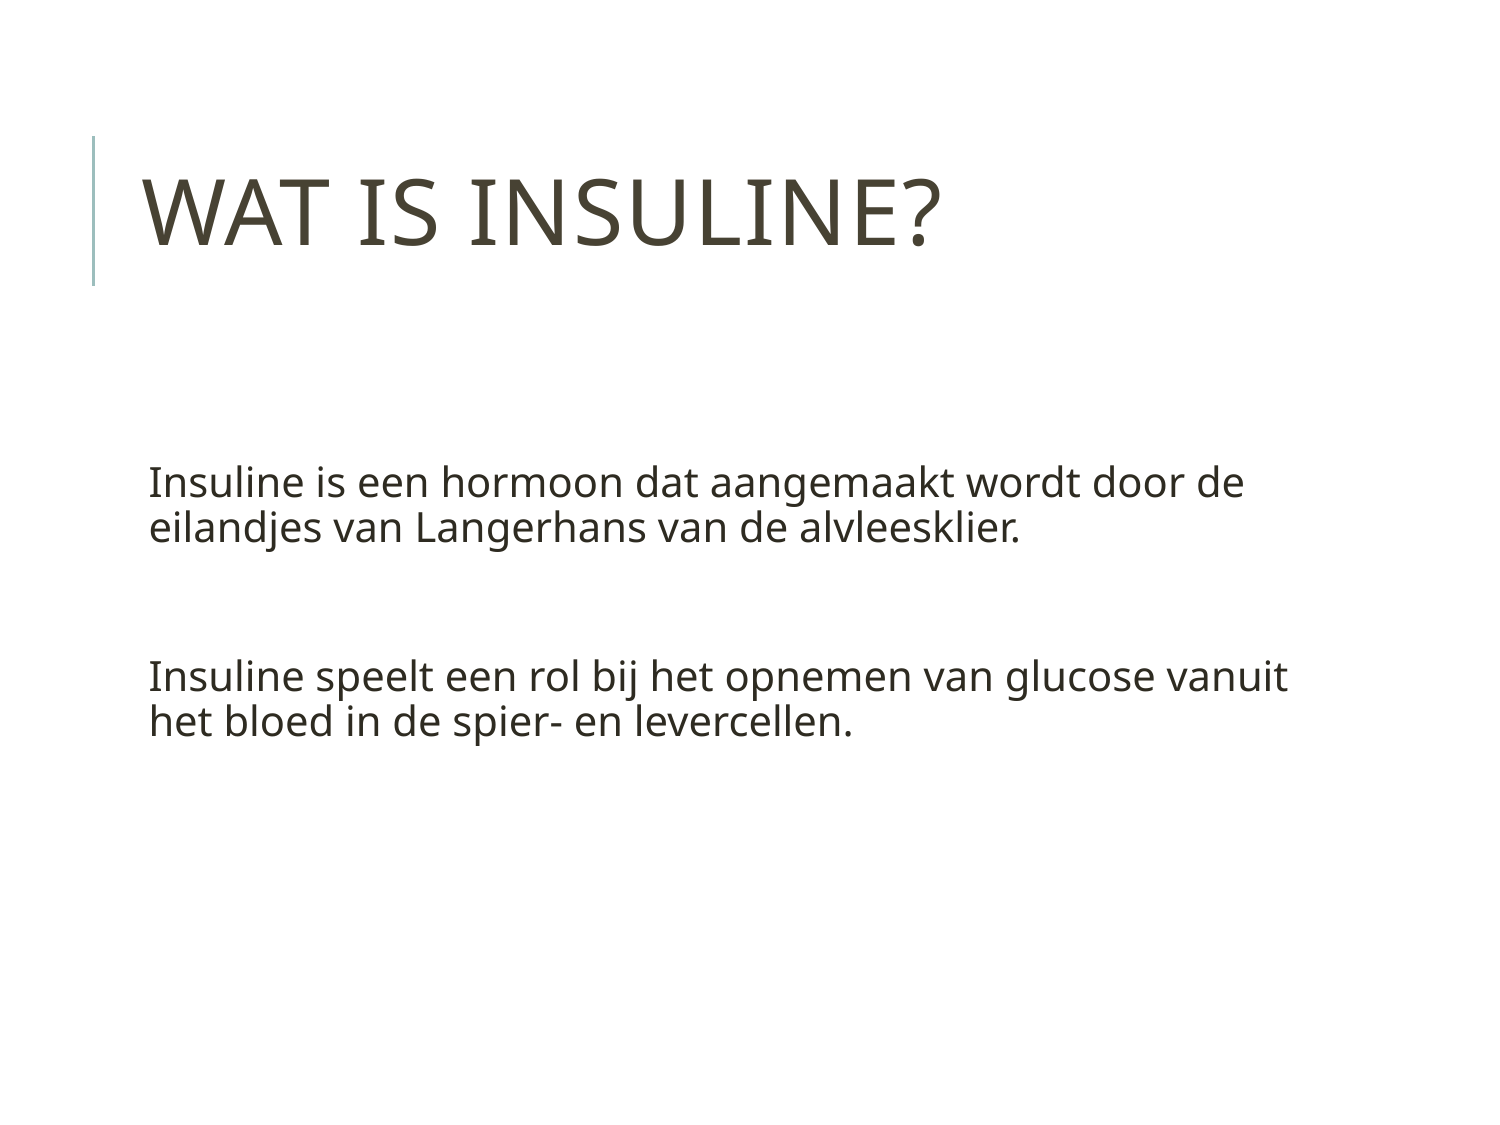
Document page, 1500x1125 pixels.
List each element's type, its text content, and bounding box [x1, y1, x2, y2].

title Wat is insuline? [126, 96, 1322, 342]
list Insuline is een hormoon dat aangemaakt wordt door de eilandjes van Langerhans van de alvleesklier. Insuline speelt een rol bij het opnemen van glucose vanuit het bloed in de spier- en levercellen. [126, 375, 1322, 1035]
